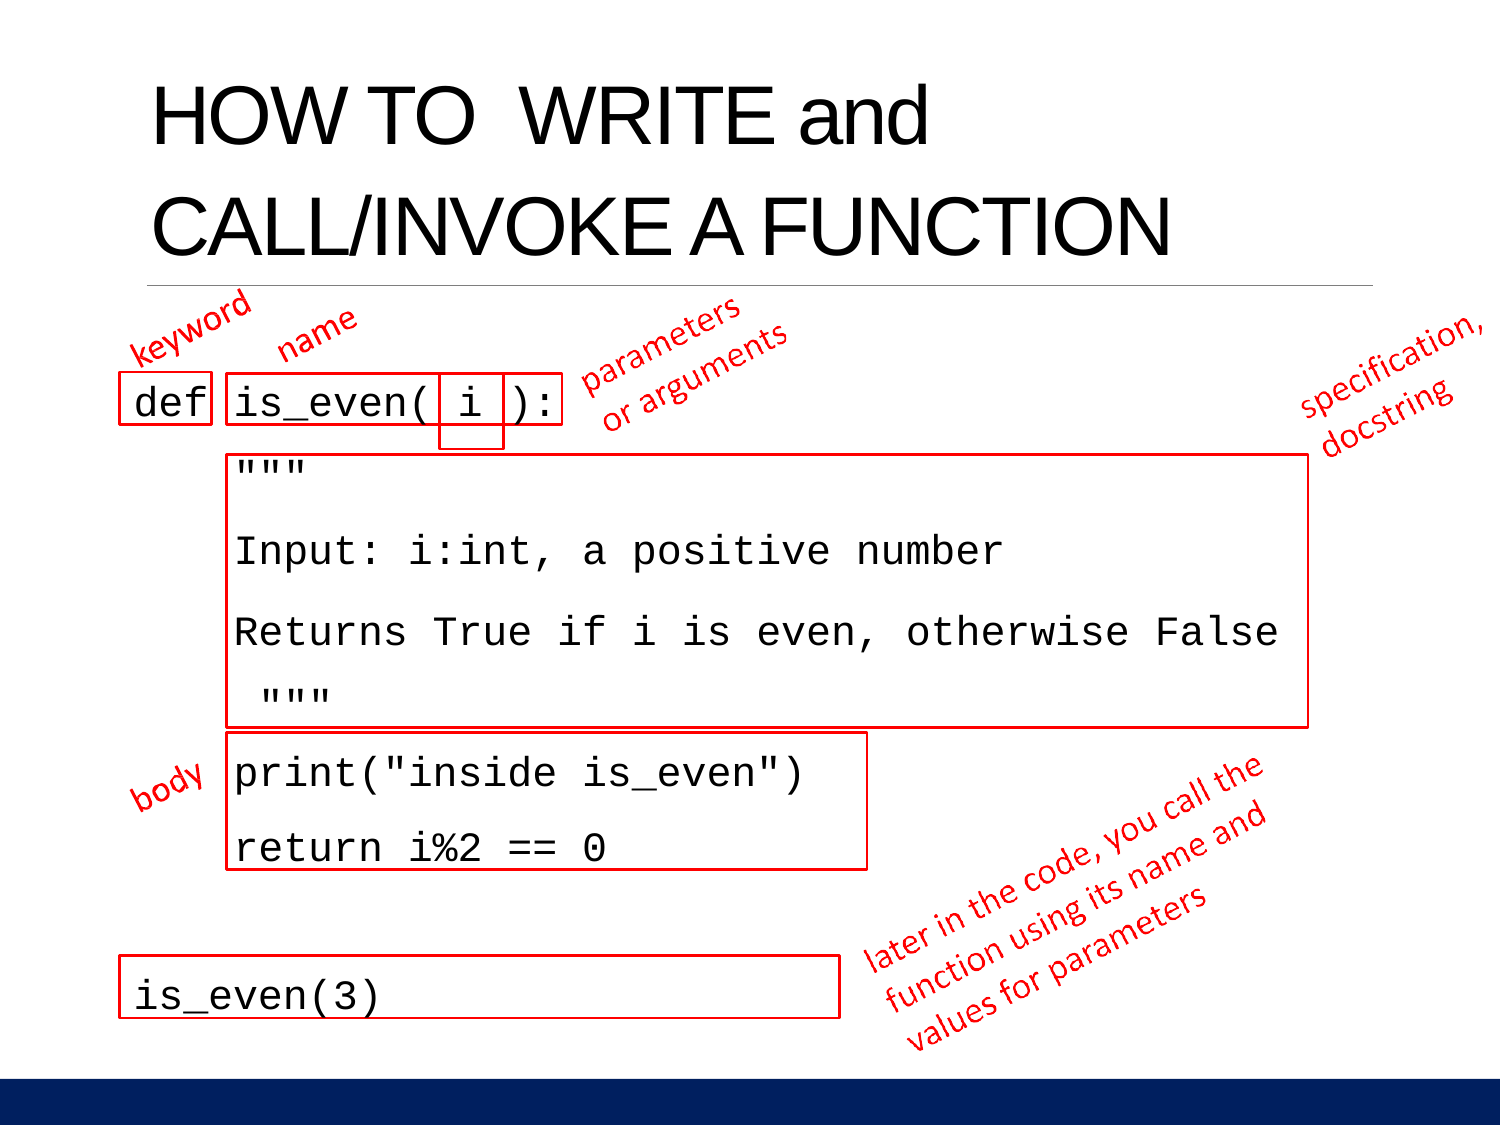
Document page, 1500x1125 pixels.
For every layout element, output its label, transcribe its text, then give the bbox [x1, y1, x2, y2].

text_box is_even( i ): [504, 373, 563, 425]
text_box [129, 788, 153, 813]
text_box [311, 319, 341, 345]
text_box [863, 758, 1266, 1051]
text_box [339, 311, 357, 330]
text_box [184, 763, 202, 790]
text_box [169, 765, 189, 793]
text_box [232, 288, 252, 316]
text_box print("inside is_even") return i%2 == 0 [226, 732, 867, 870]
text_box is_even(3) [119, 955, 840, 1018]
text_box [219, 303, 231, 323]
text_box [581, 299, 787, 431]
text_box [277, 341, 299, 363]
text_box [129, 344, 154, 368]
text_box [152, 783, 170, 802]
title HOW TO WRITE and CALL/INVOKE A FUNCTION [147, 47, 1200, 273]
text_box [161, 318, 203, 357]
text_box """ Input: i:int, a positive number Returns True if i is even, otherwise False """ [226, 454, 1309, 728]
text_box [148, 340, 167, 359]
text_box [295, 333, 315, 353]
text_box [439, 373, 504, 449]
text_box [1301, 318, 1482, 457]
text_box def [119, 372, 212, 425]
text_box [203, 311, 222, 331]
text_box is_even( i ): [226, 373, 439, 425]
